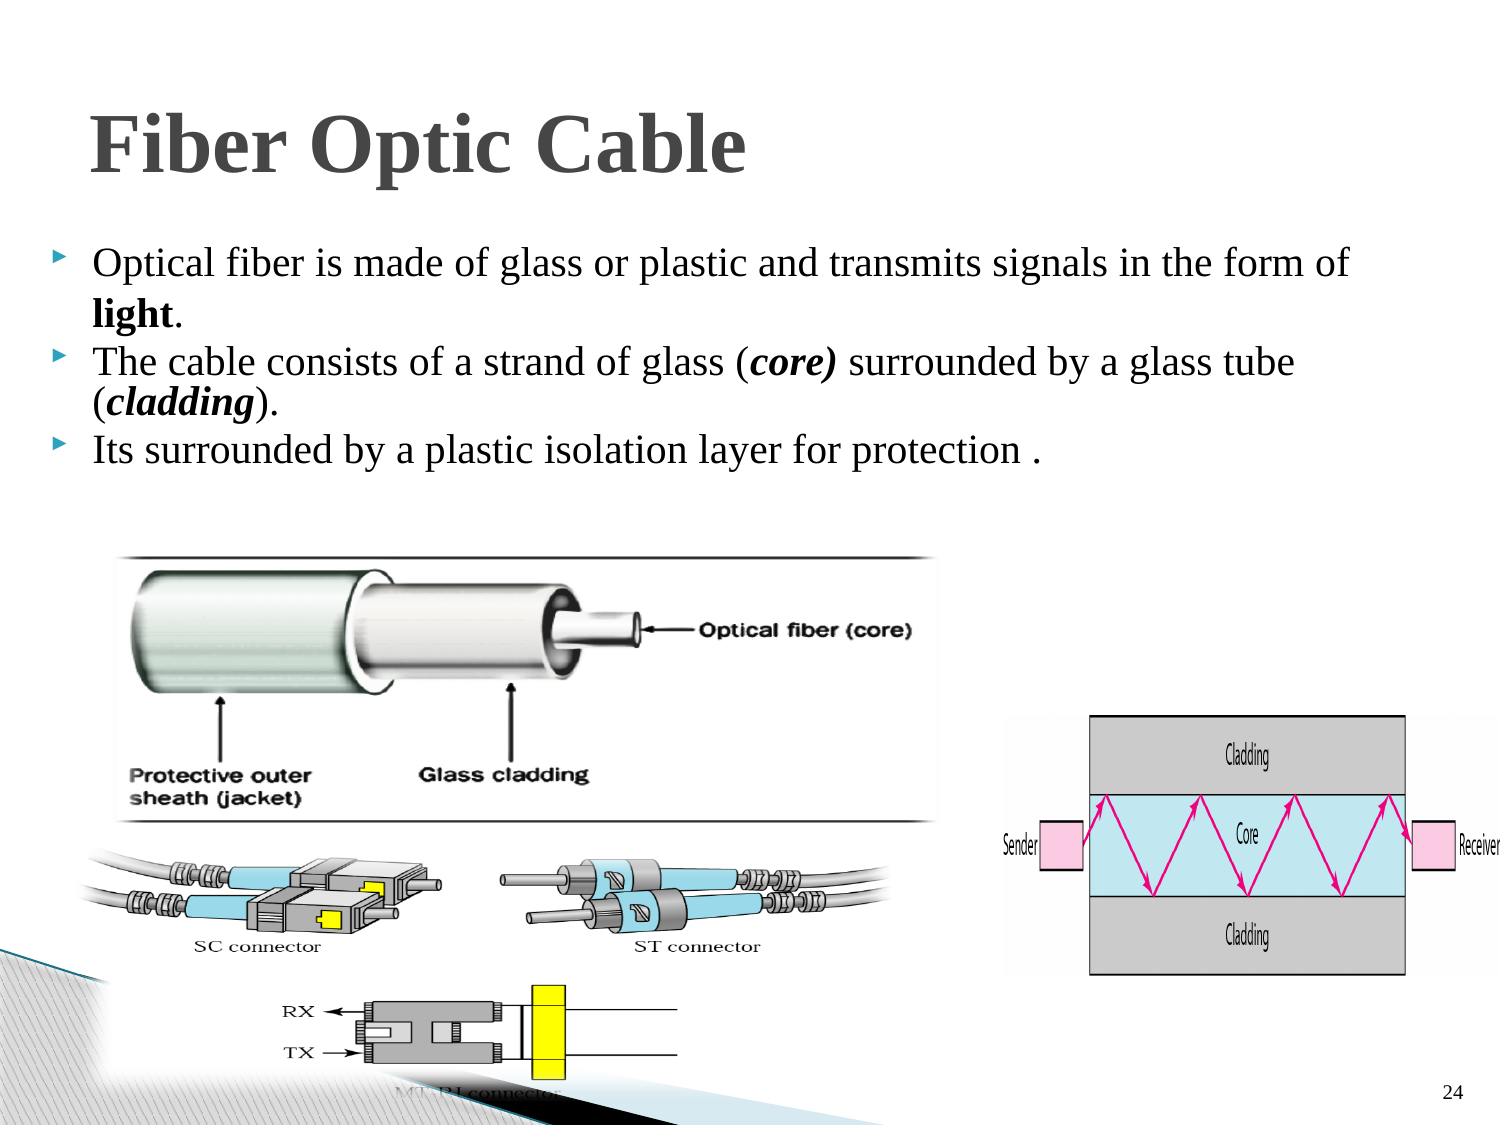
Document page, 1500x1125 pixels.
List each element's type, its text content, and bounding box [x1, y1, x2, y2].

picture [76, 467, 940, 1102]
title Fiber Optic Cable [75, 45, 1425, 233]
slide_number 24 [1418, 1051, 1479, 1112]
picture [1003, 715, 1500, 977]
list Optical fiber is made of glass or plastic and transmits signals in the form of light. The cable consists of a strand of glass (core) surrounded by a glass tube (cladding). Its surrounded by a plastic isolation layer for protection . [17, 227, 1368, 971]
